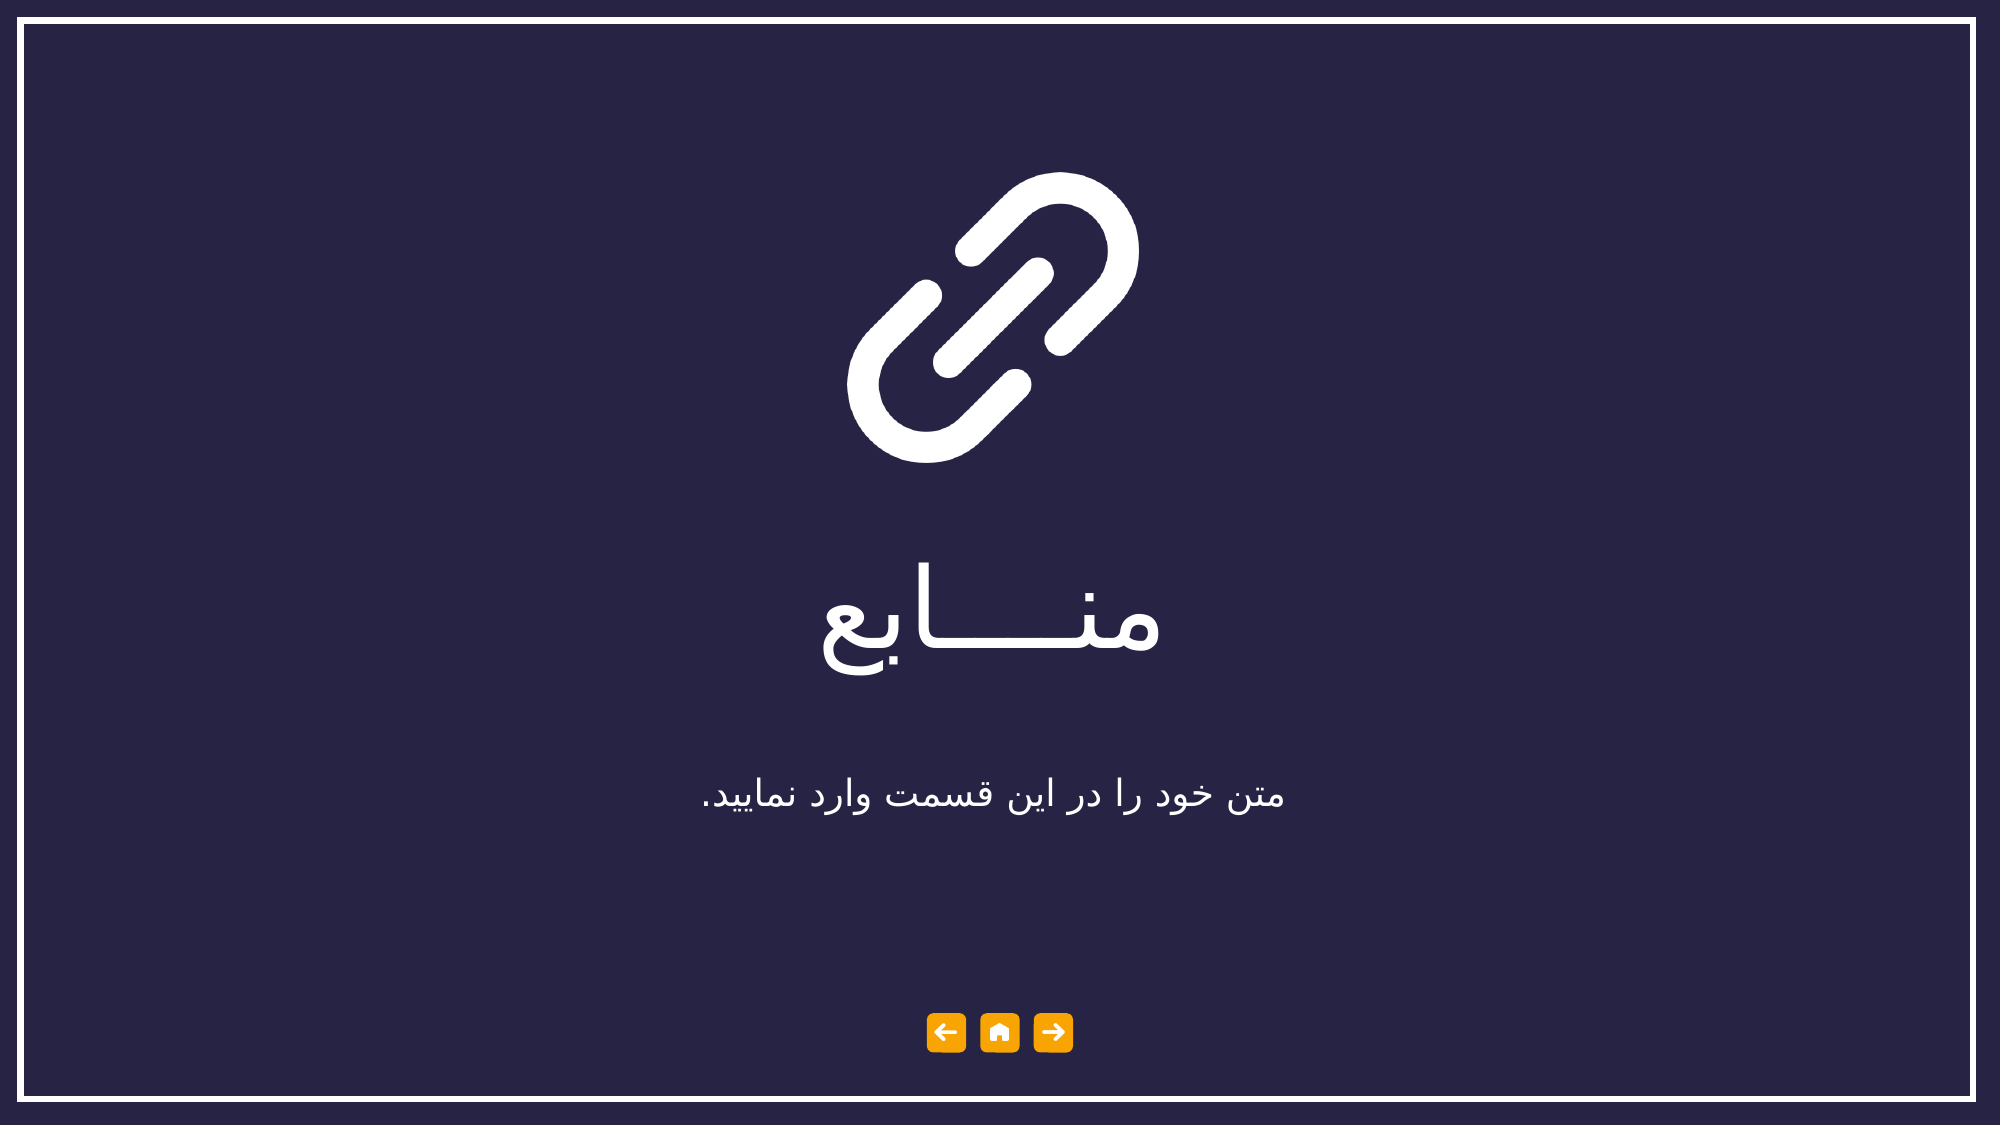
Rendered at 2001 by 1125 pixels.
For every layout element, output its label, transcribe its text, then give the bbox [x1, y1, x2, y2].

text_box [926, 1013, 1074, 1053]
text_box منــــابع [20, 529, 1966, 679]
text_box متن خود را در این قسمت وارد نمایید. [20, 761, 1966, 821]
picture [847, 172, 1139, 463]
